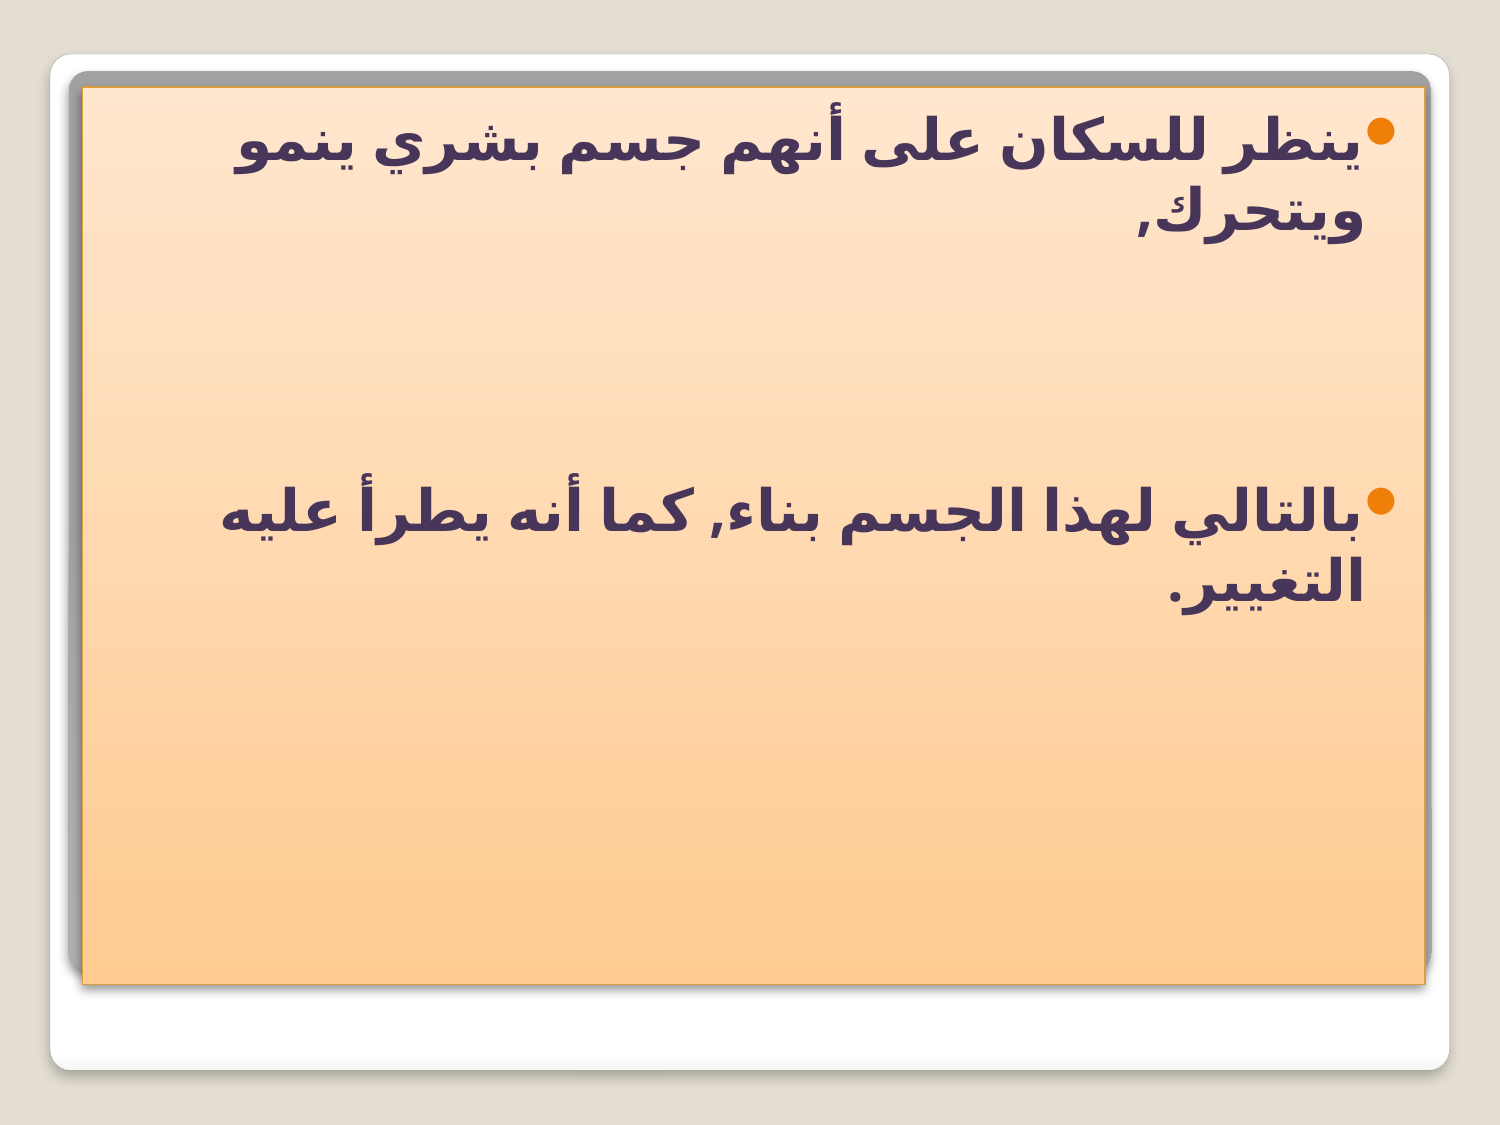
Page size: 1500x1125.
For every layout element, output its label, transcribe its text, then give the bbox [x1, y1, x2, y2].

list ينظر للسكان على أنهم جسم بشري ينمو ويتحرك, بالتالي لهذا الجسم بناء, كما أنه يطرأ عليه التغيير. [82, 86, 1426, 985]
